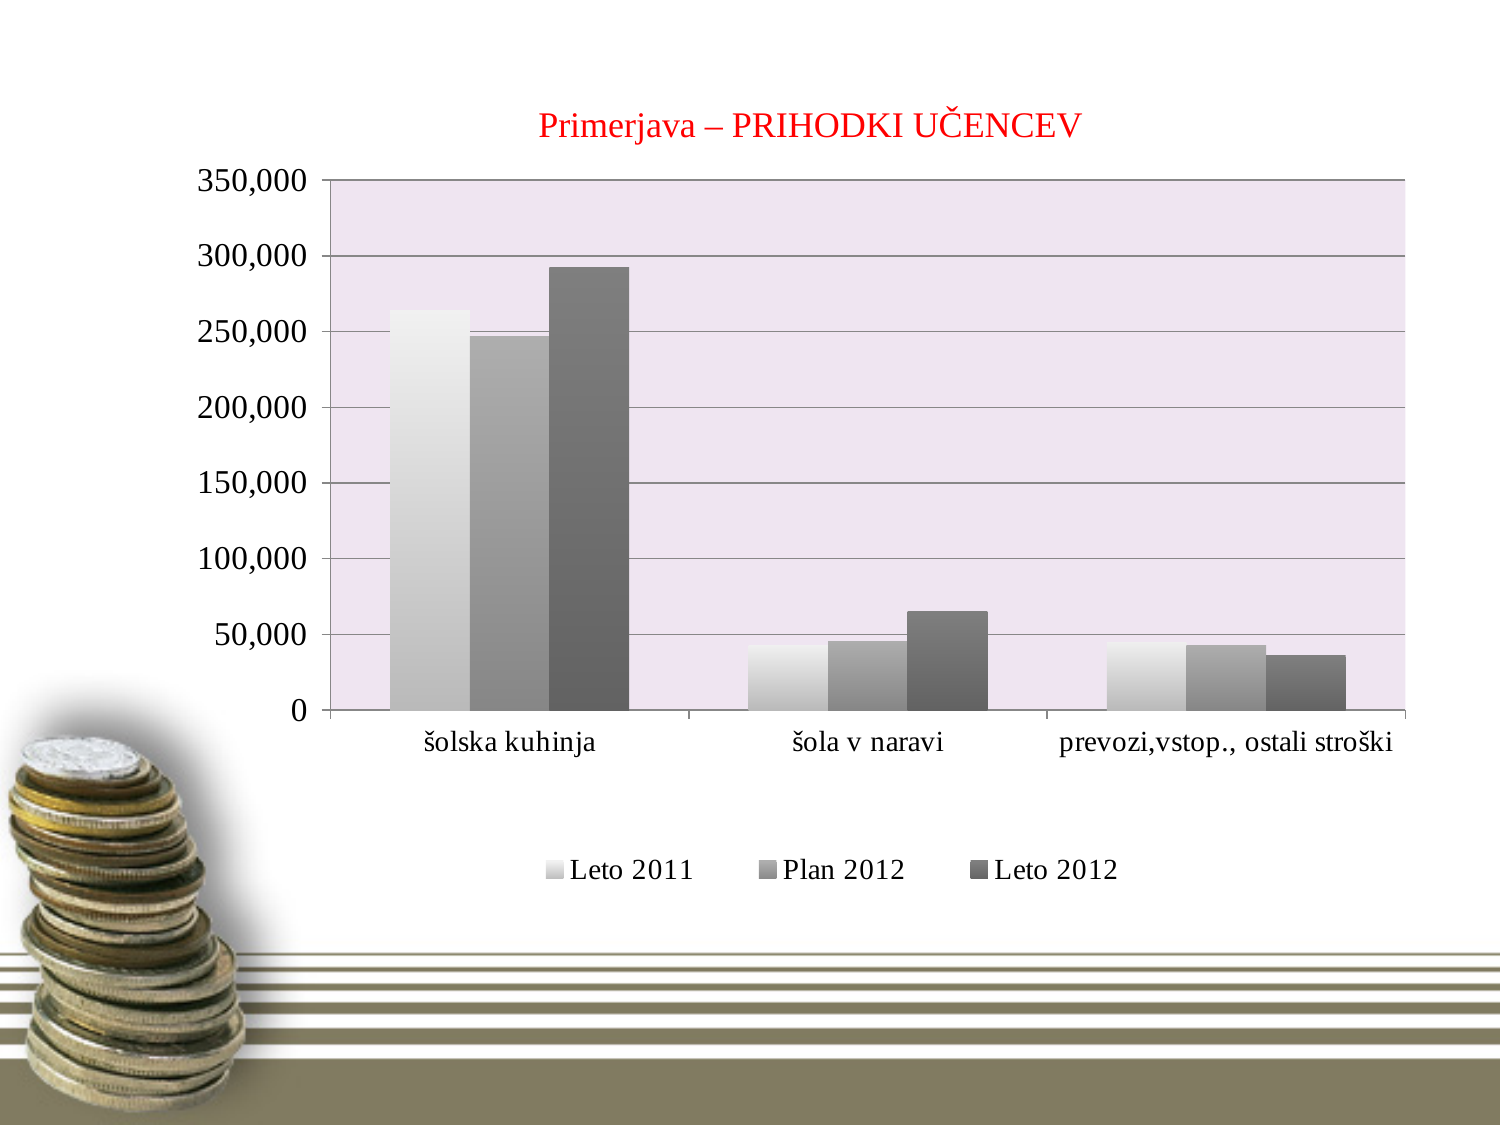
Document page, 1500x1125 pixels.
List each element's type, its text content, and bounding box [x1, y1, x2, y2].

title Primerjava – PRIHODKI UČENCEV [234, 93, 1388, 150]
picture [0, 0, 1500, 1125]
chart [34, 152, 1407, 1079]
